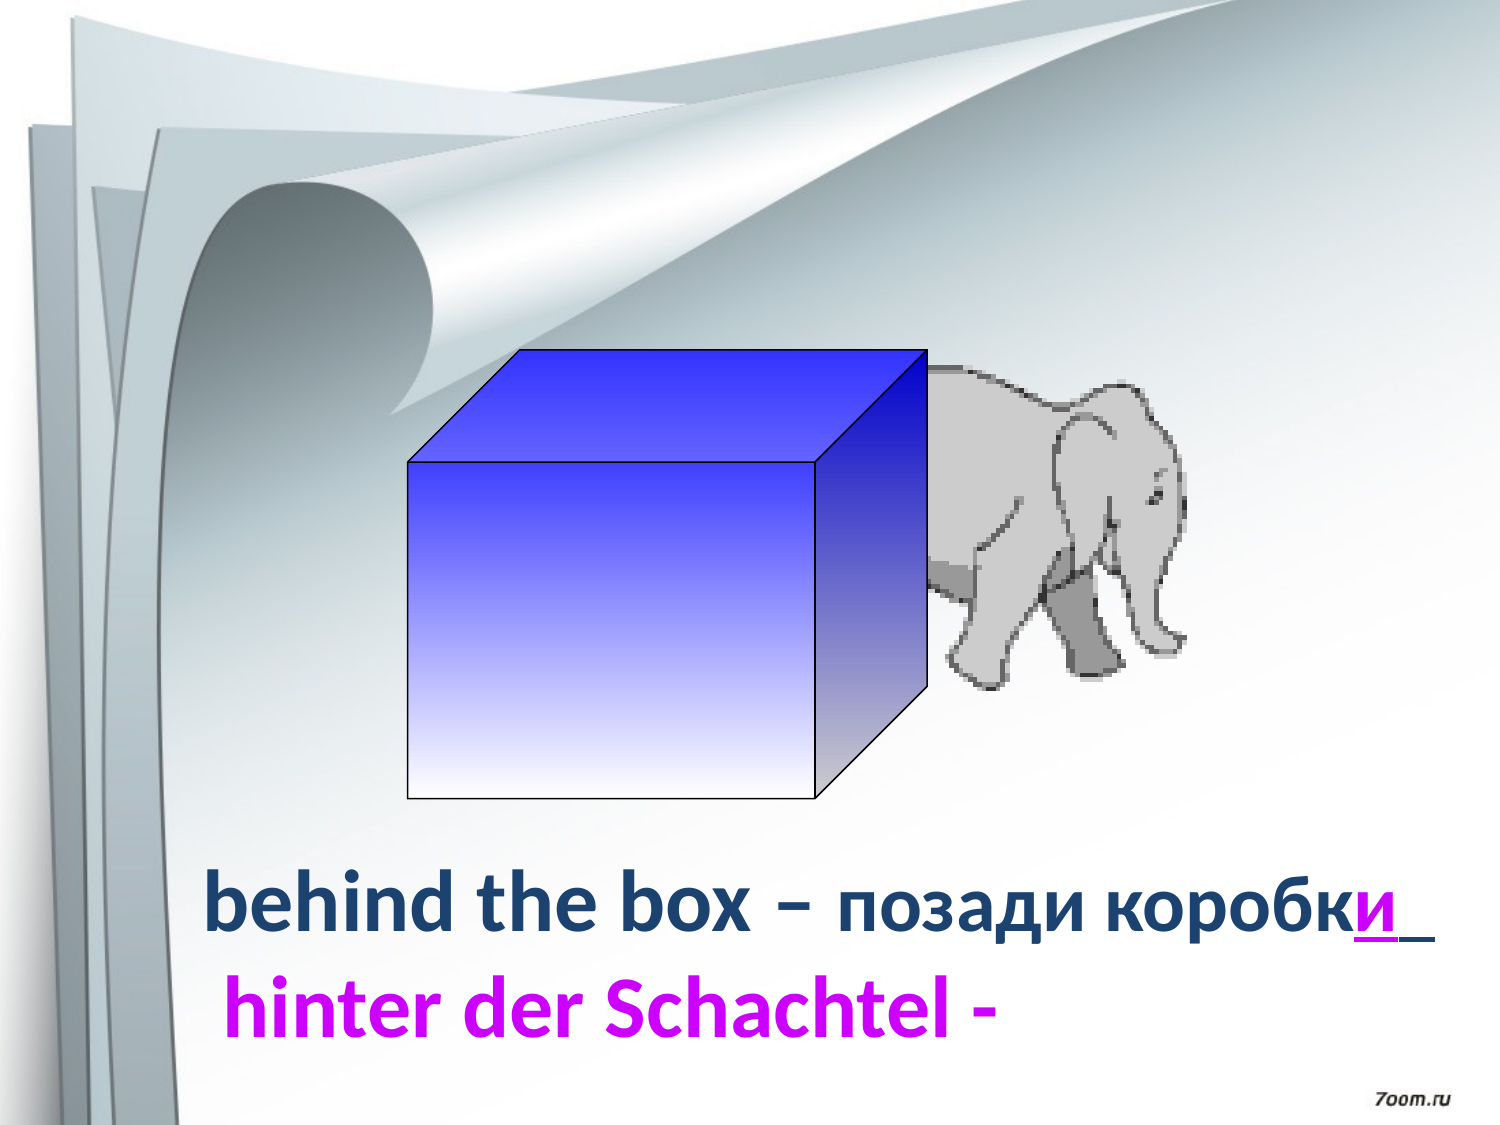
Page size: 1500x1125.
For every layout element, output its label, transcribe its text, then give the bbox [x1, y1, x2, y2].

picture [0, 0, 1500, 1125]
text_box [407, 349, 928, 799]
title behind the box – позади коробки hinter der Schachtel - [187, 820, 1459, 1079]
